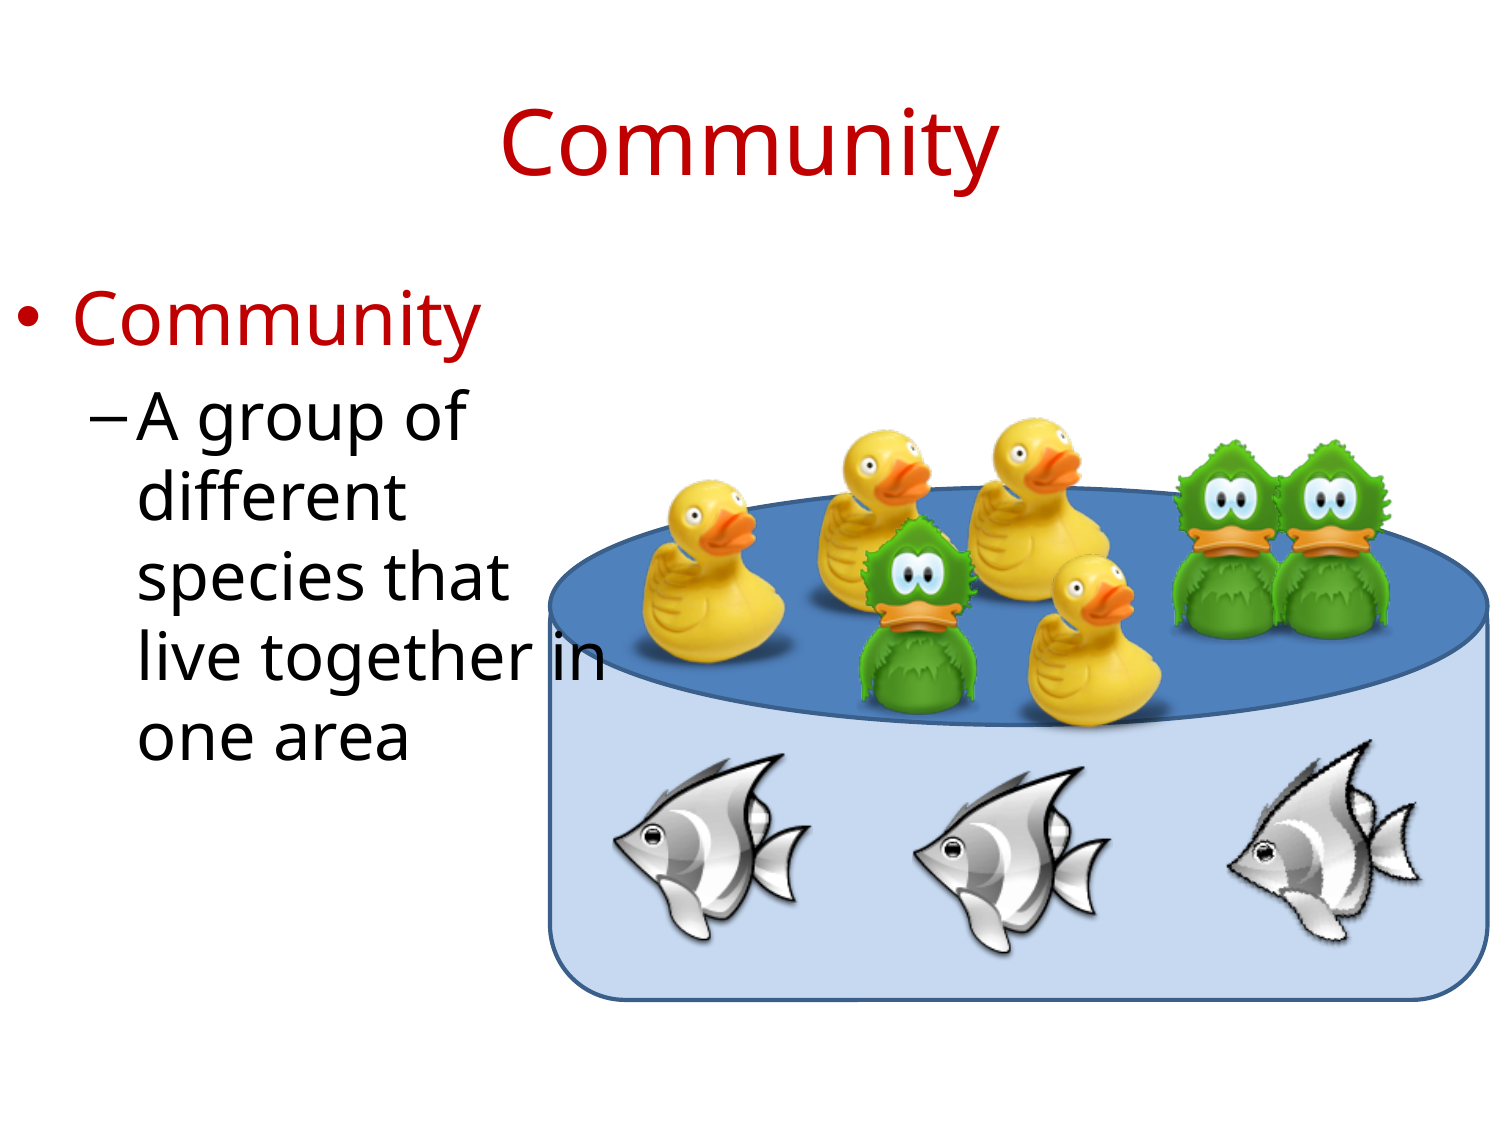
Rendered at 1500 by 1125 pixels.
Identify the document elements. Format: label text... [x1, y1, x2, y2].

picture [612, 749, 813, 951]
picture [612, 412, 1438, 738]
picture [1203, 729, 1448, 973]
text_box [1191, 552, 1490, 719]
list Community A group of different species that live together in one area [0, 262, 625, 825]
title Community [75, 45, 1425, 233]
picture [912, 762, 1113, 963]
text_box [547, 616, 1490, 1003]
text_box [660, 685, 807, 715]
